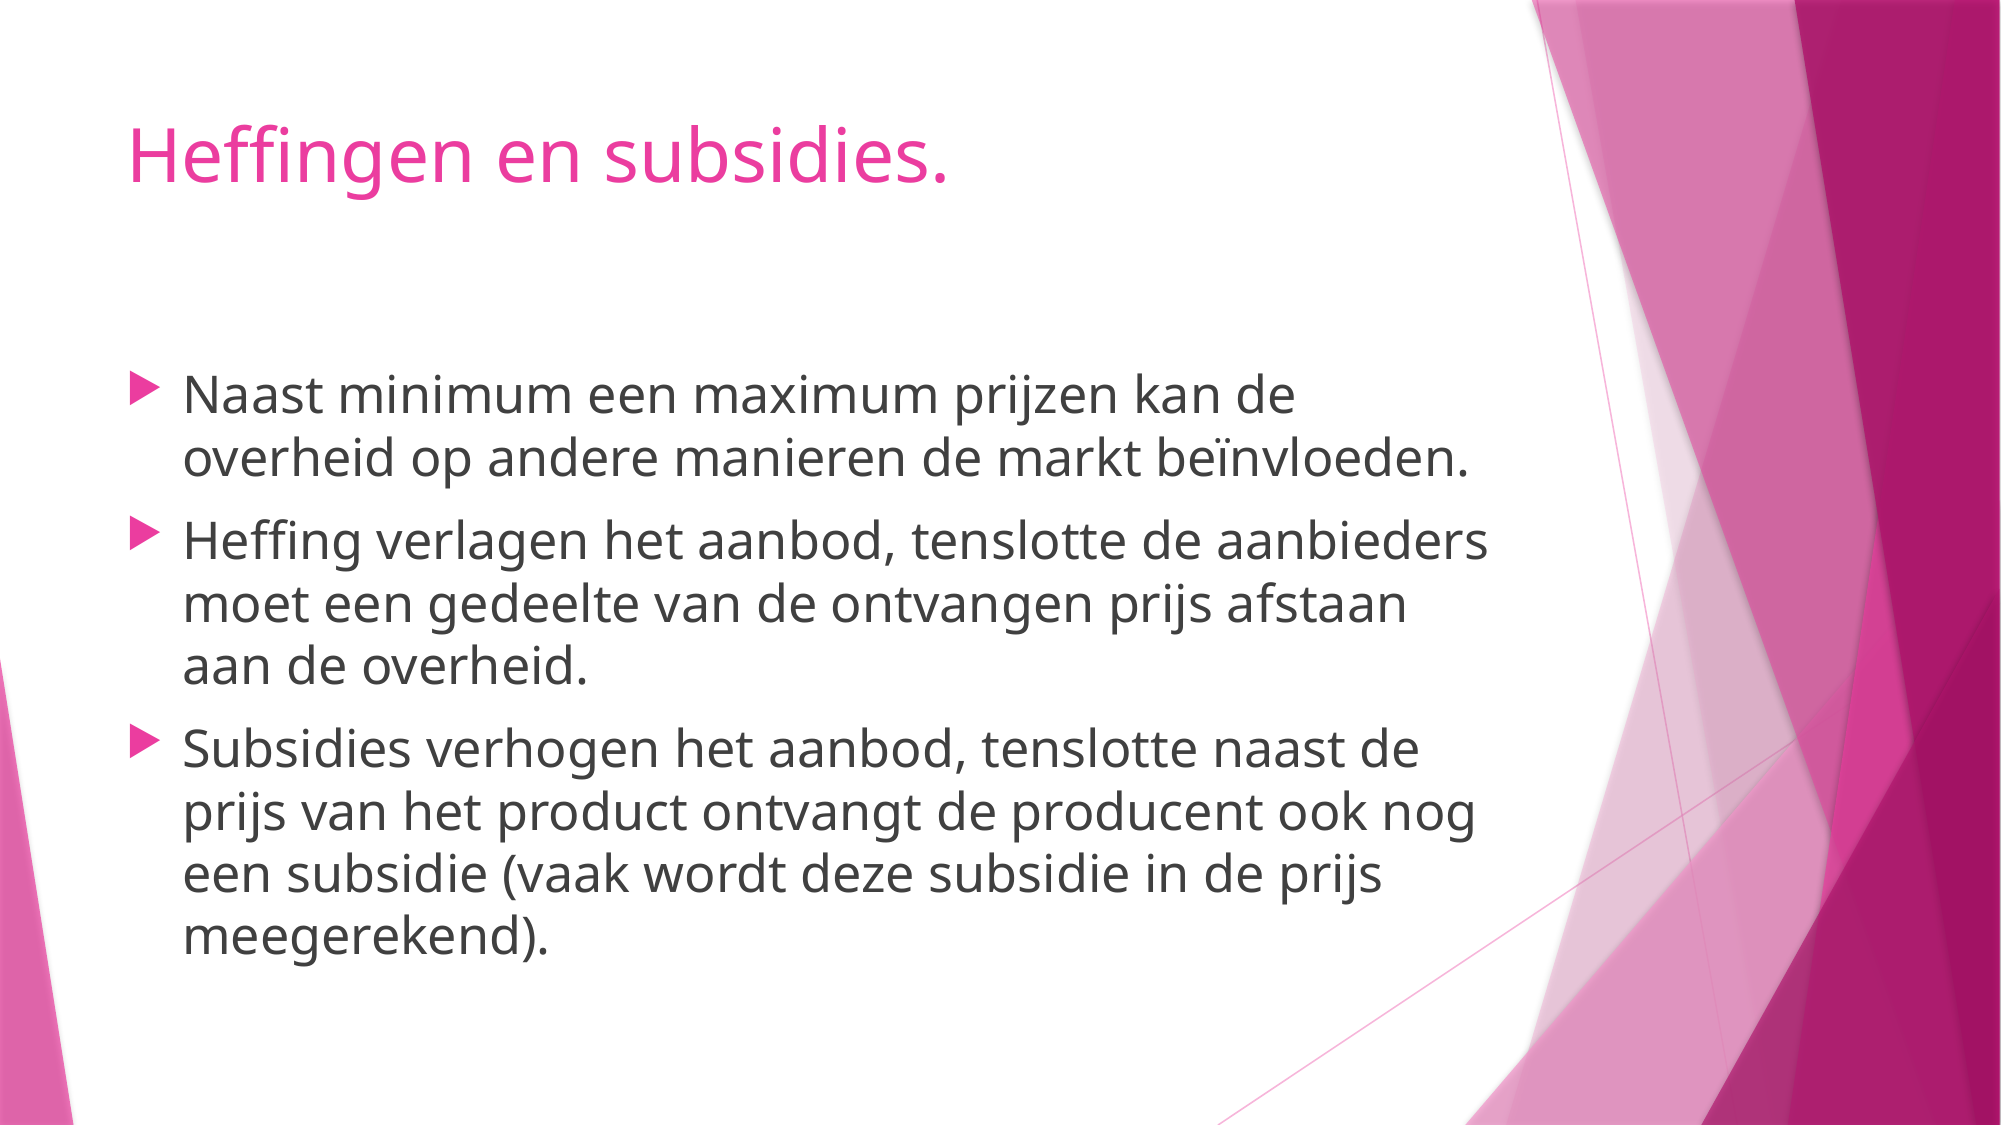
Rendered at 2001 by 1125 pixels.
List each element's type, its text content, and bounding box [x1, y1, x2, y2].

title Heffingen en subsidies. [111, 99, 1522, 317]
list Naast minimum een maximum prijzen kan de overheid op andere manieren de markt beïnvloeden. Heffing verlagen het aanbod, tenslotte de aanbieders moet een gedeelte van de ontvangen prijs afstaan aan de overheid. Subsidies verhogen het aanbod, tenslotte naast de prijs van het product ontvangt de producent ook nog een subsidie (vaak wordt deze subsidie in de prijs meegerekend). [111, 354, 1522, 992]
